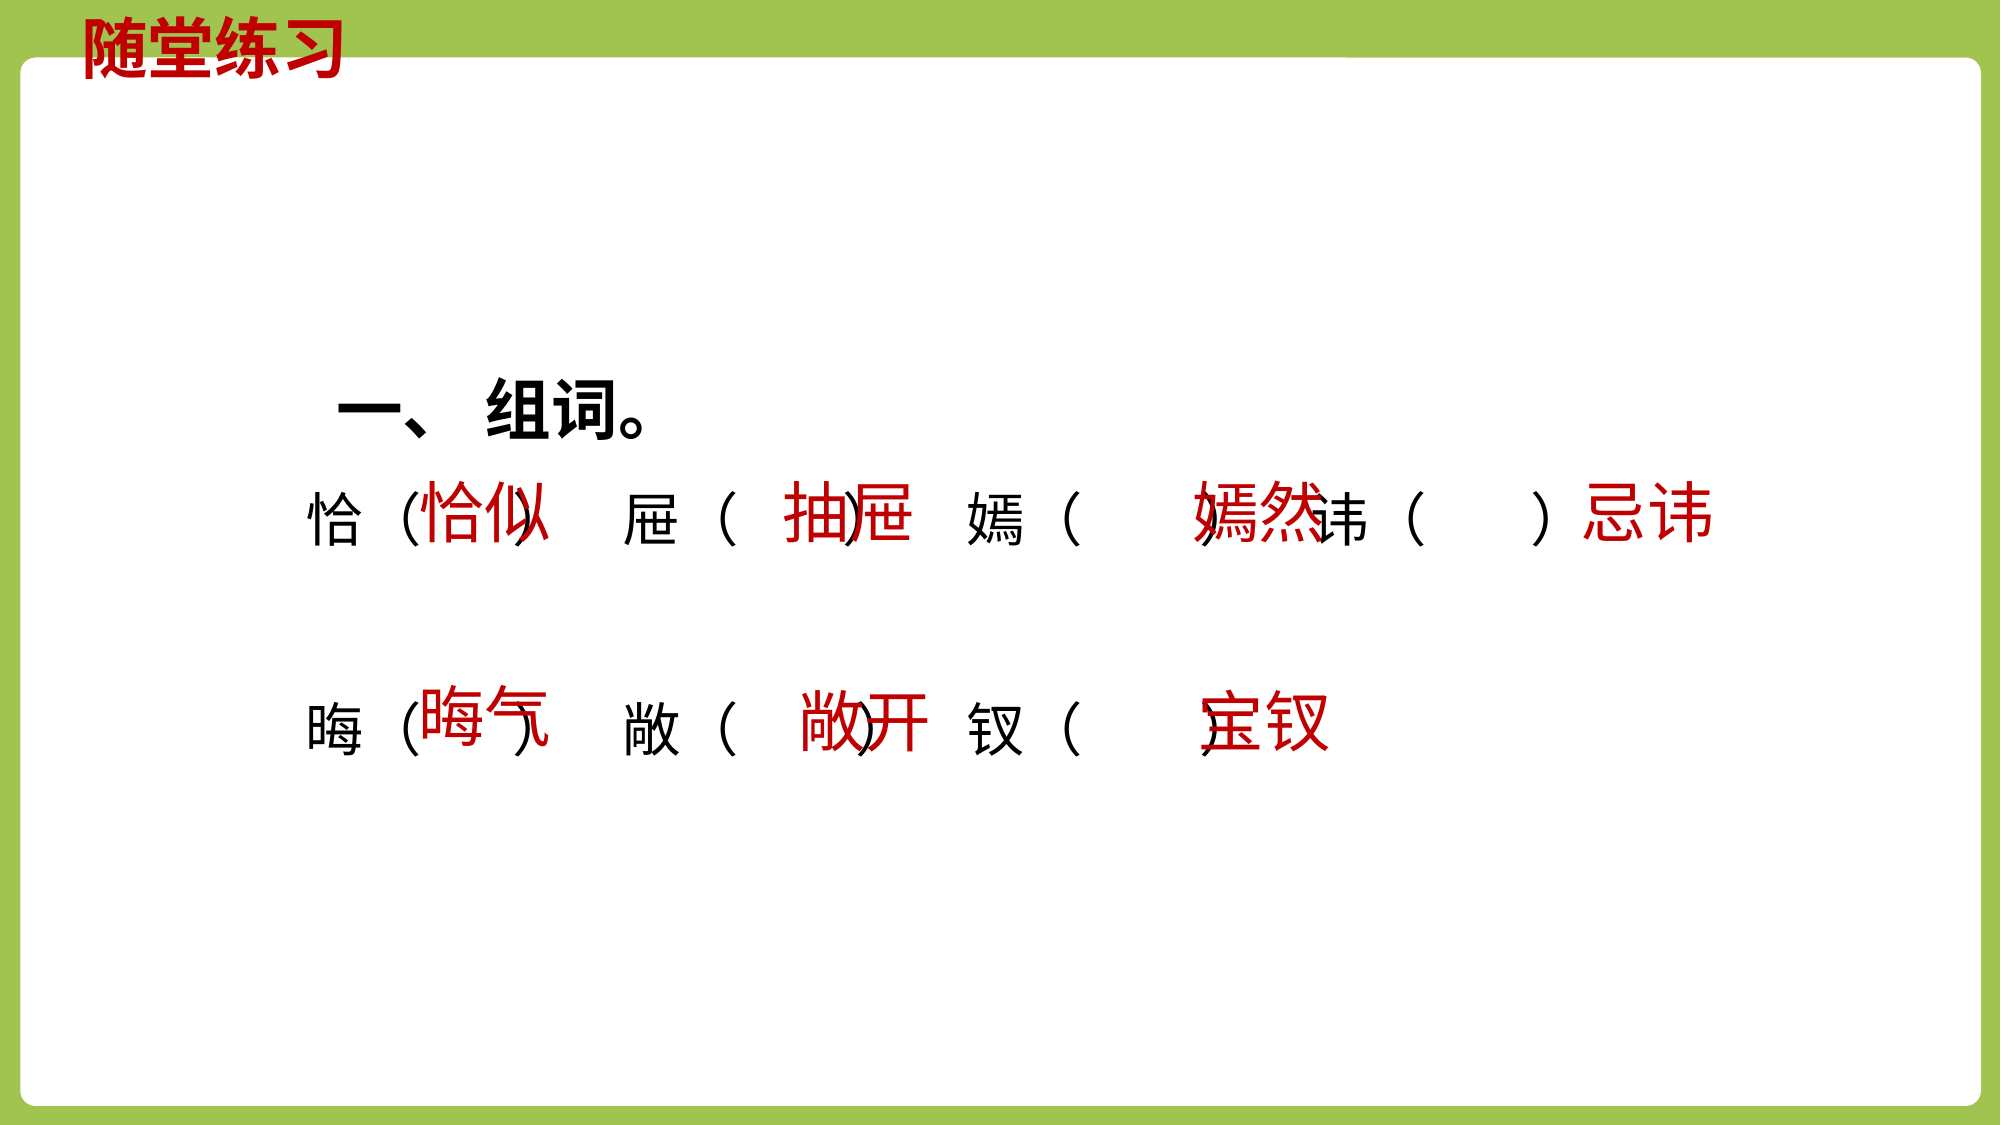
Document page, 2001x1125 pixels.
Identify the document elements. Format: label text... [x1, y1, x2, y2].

text_box 随堂练习 [66, 0, 440, 95]
text_box 敞开 [783, 672, 1000, 767]
text_box 一、 组词。 恰（ ） 屉（ ） 嫣（ ） 讳（ ） 晦（ ） 敞（ ） 钗（ ） [290, 320, 1766, 876]
text_box 晦气 [403, 666, 620, 762]
text_box 忌讳 [1565, 463, 1783, 559]
text_box 宝钗 [1183, 672, 1400, 768]
text_box 恰似 [403, 463, 620, 559]
text_box 嫣然 [1177, 463, 1394, 559]
text_box 抽屉 [768, 463, 985, 558]
